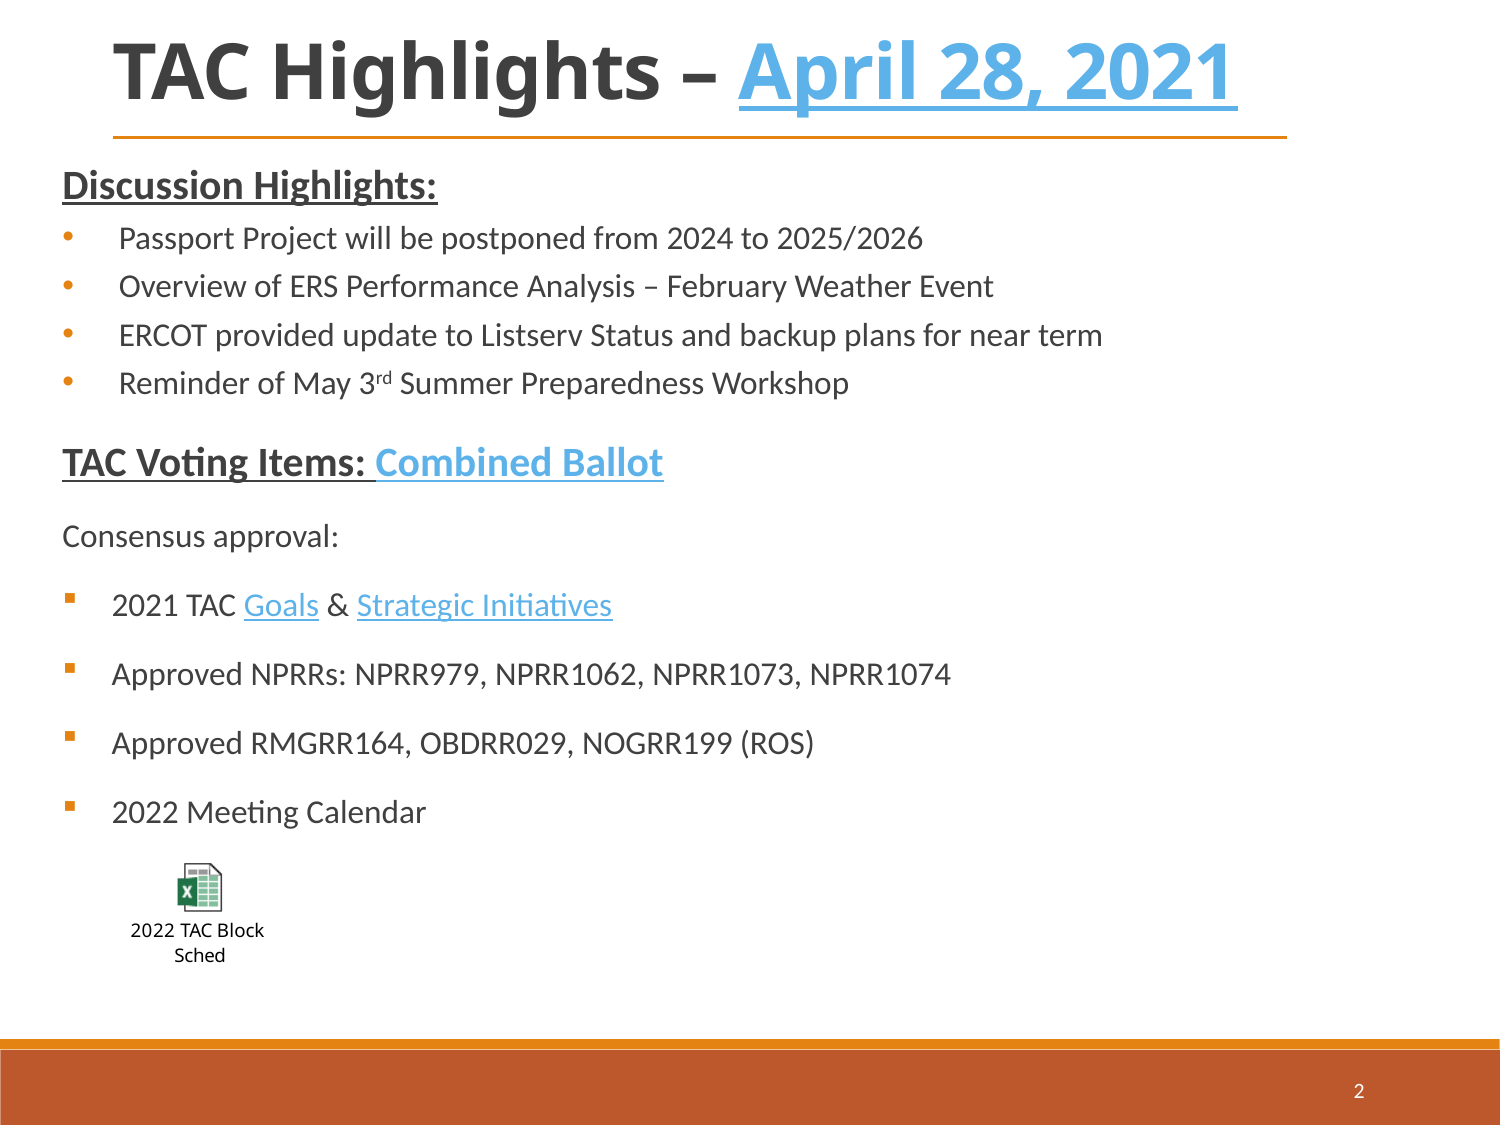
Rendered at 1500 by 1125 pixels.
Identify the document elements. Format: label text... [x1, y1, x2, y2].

list Discussion Highlights: Passport Project will be postponed from 2024 to 2025/2026 Overview of ERS Performance Analysis – February Weather Event ERCOT provided update to Listserv Status and backup plans for near term Reminder of May 3rd Summer Preparedness Workshop TAC Voting Items: Combined Ballot Consensus approval: 2021 TAC Goals & Strategic Initiatives Approved NPRRs: NPRR979, NPRR1062, NPRR1073, NPRR1074 Approved RMGRR164, OBDRR029, NOGRR199 (ROS) 2022 Meeting Calendar [62, 137, 1380, 1038]
slide_number 2 [1218, 1059, 1380, 1120]
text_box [124, 861, 276, 993]
title TAC Highlights – April 28, 2021 [97, 19, 1332, 125]
